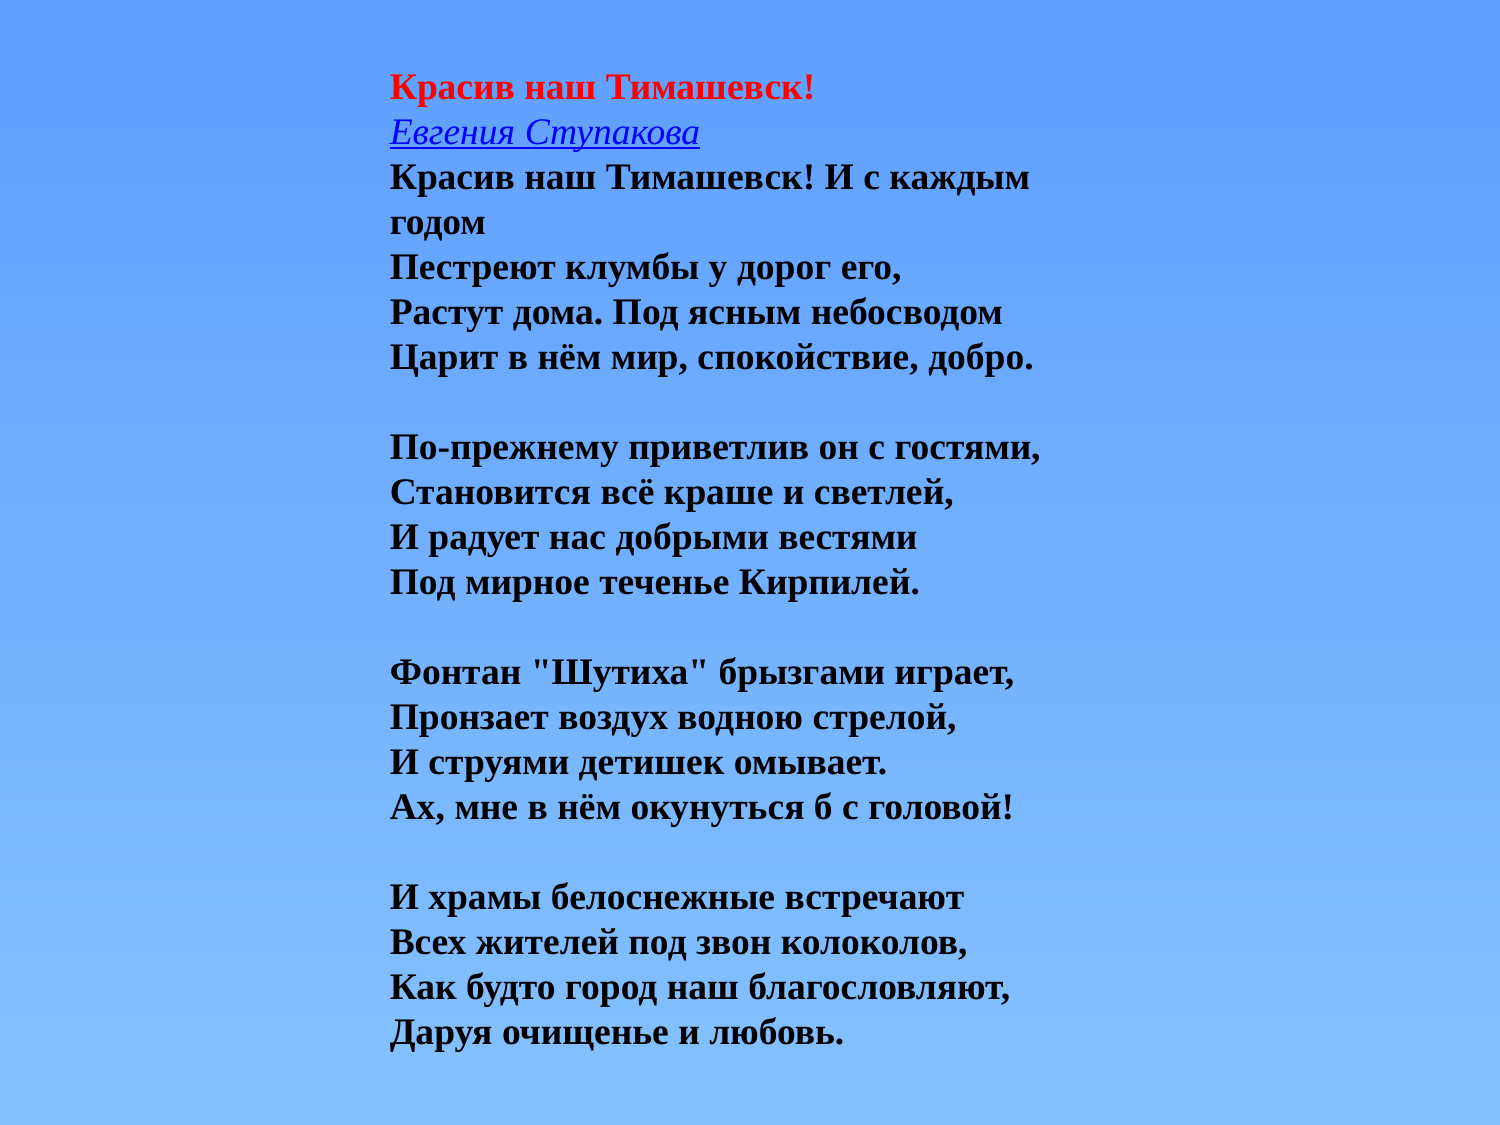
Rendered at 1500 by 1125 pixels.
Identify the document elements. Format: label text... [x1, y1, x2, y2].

text_box Красив наш Тимашевск! Евгения Ступакова Красив наш Тимашевск! И с каждым годом Пестреют клумбы у дорог его, Растут дома. Под ясным небосводом Царит в нём мир, спокойствие, добро. По-прежнему приветлив он с гостями, Становится всё краше и светлей, И радует нас добрыми вестями Под мирное теченье Кирпилей. Фонтан "Шутиха" брызгами играет, Пронзает воздух водною стрелой, И струями детишек омывает. Ах, мне в нём окунуться б с головой! И храмы белоснежные встречают Всех жителей под звон колоколов, Как будто город наш благословляют, Даруя очищенье и любовь. [374, 55, 1125, 1105]
